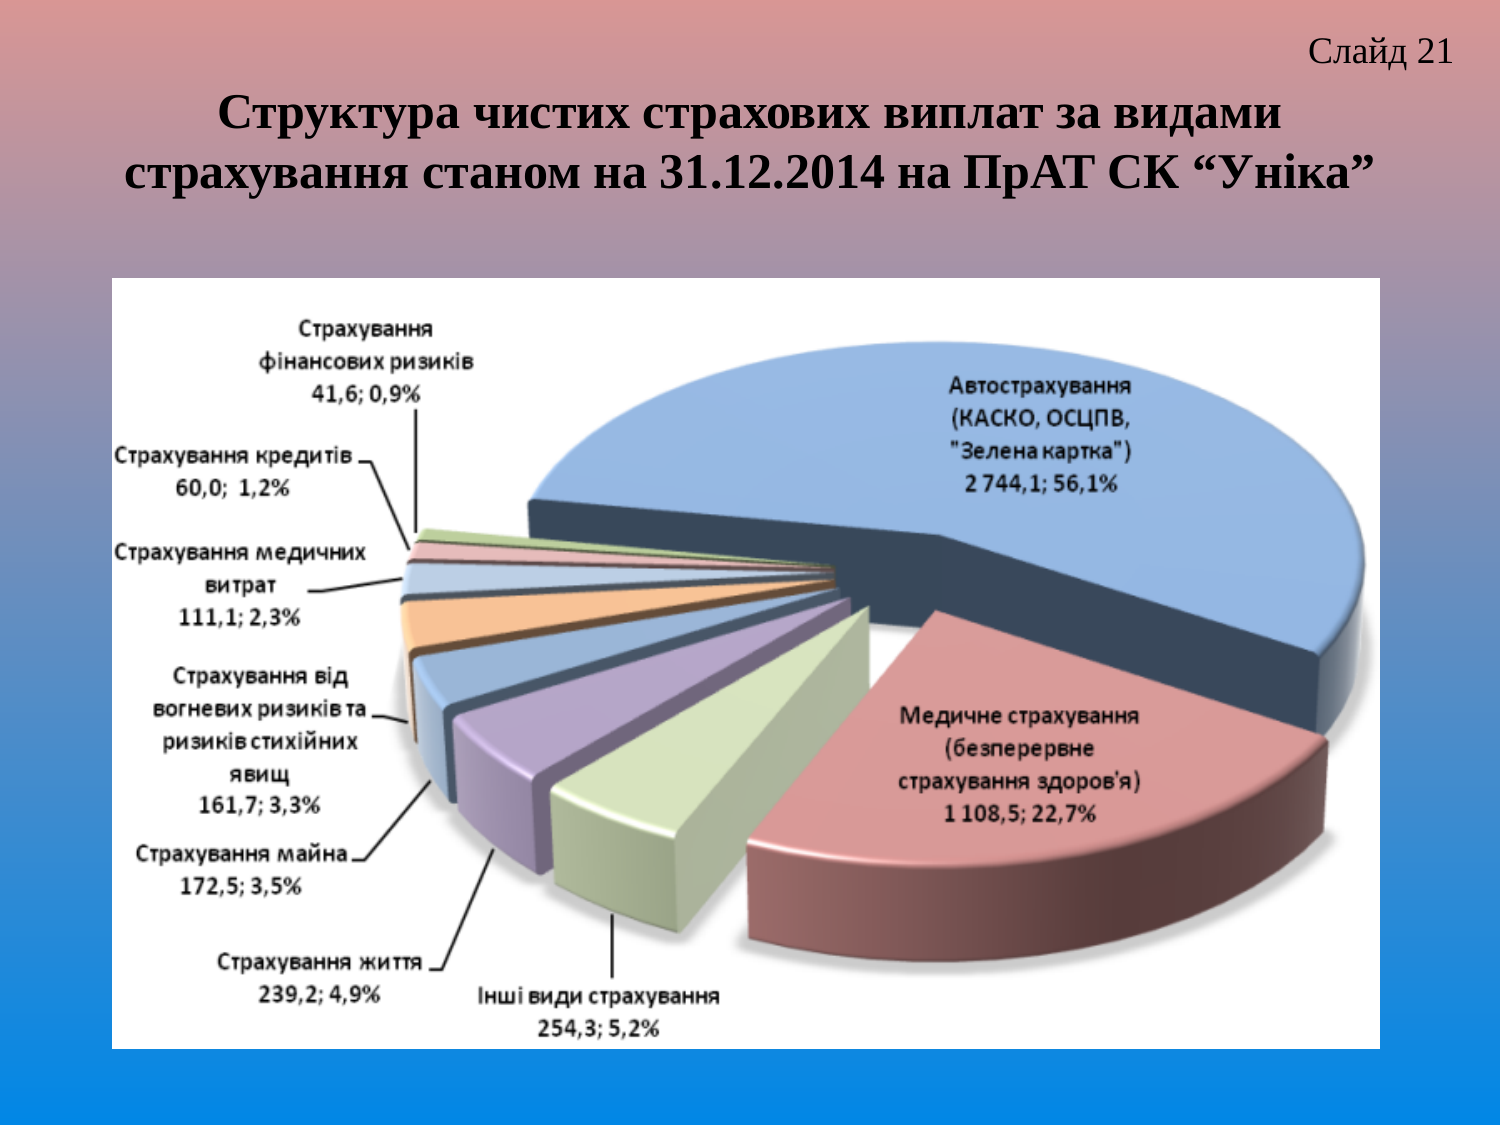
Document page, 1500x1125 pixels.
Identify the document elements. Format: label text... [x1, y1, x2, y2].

title Структура чистих страхових виплат за видами страхування станом на 31.12.2014 на ПрАТ СК “Уніка” [75, 45, 1425, 233]
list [111, 278, 1380, 1049]
text_box Слайд 21 [1293, 19, 1483, 79]
